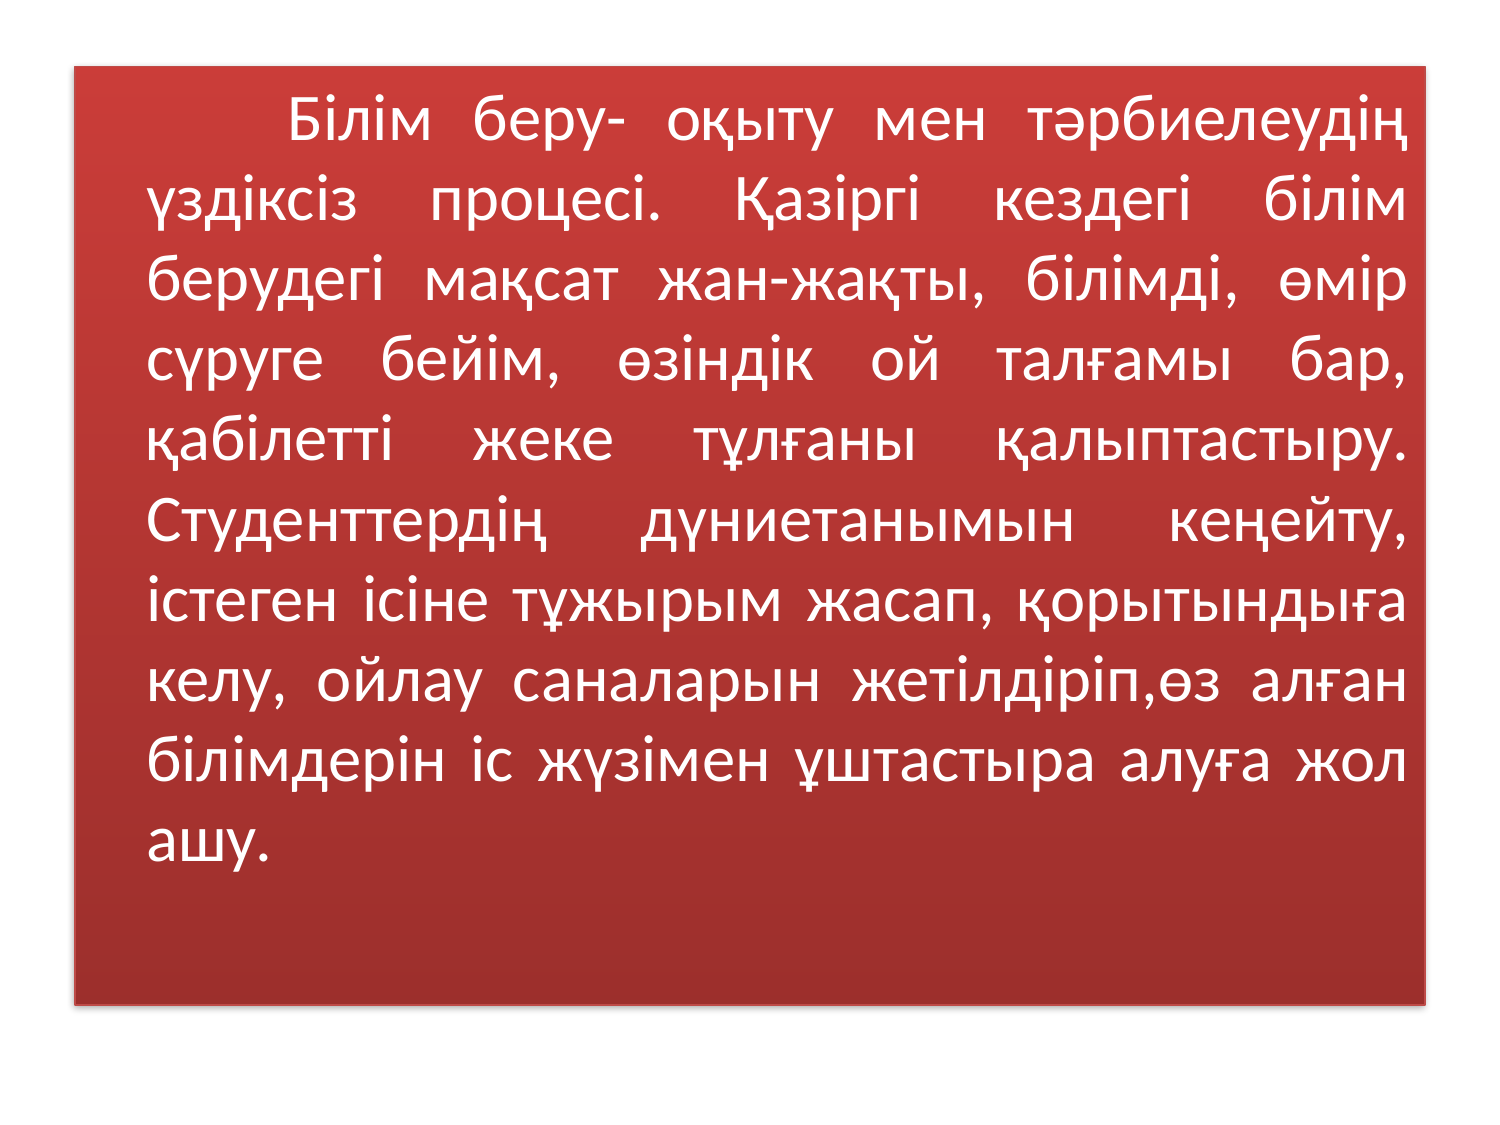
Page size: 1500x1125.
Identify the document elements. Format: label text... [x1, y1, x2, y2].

list Білім беру- оқыту мен тәрбиелеудің үздіксіз процесі. Қазіргі кездегі білім берудегі мақсат жан-жақты, білімді, өмір сүруге бейім, өзіндік ой талғамы бар, қабілетті жеке тұлғаны қалыптастыру. Студенттердің дүниетанымын кеңейту, істеген ісіне тұжырым жасап, қорытындыға келу, ойлау саналарын жетілдіріп,өз алған білімдерін іс жүзімен ұштастыра алуға жол ашу. [74, 66, 1426, 1006]
